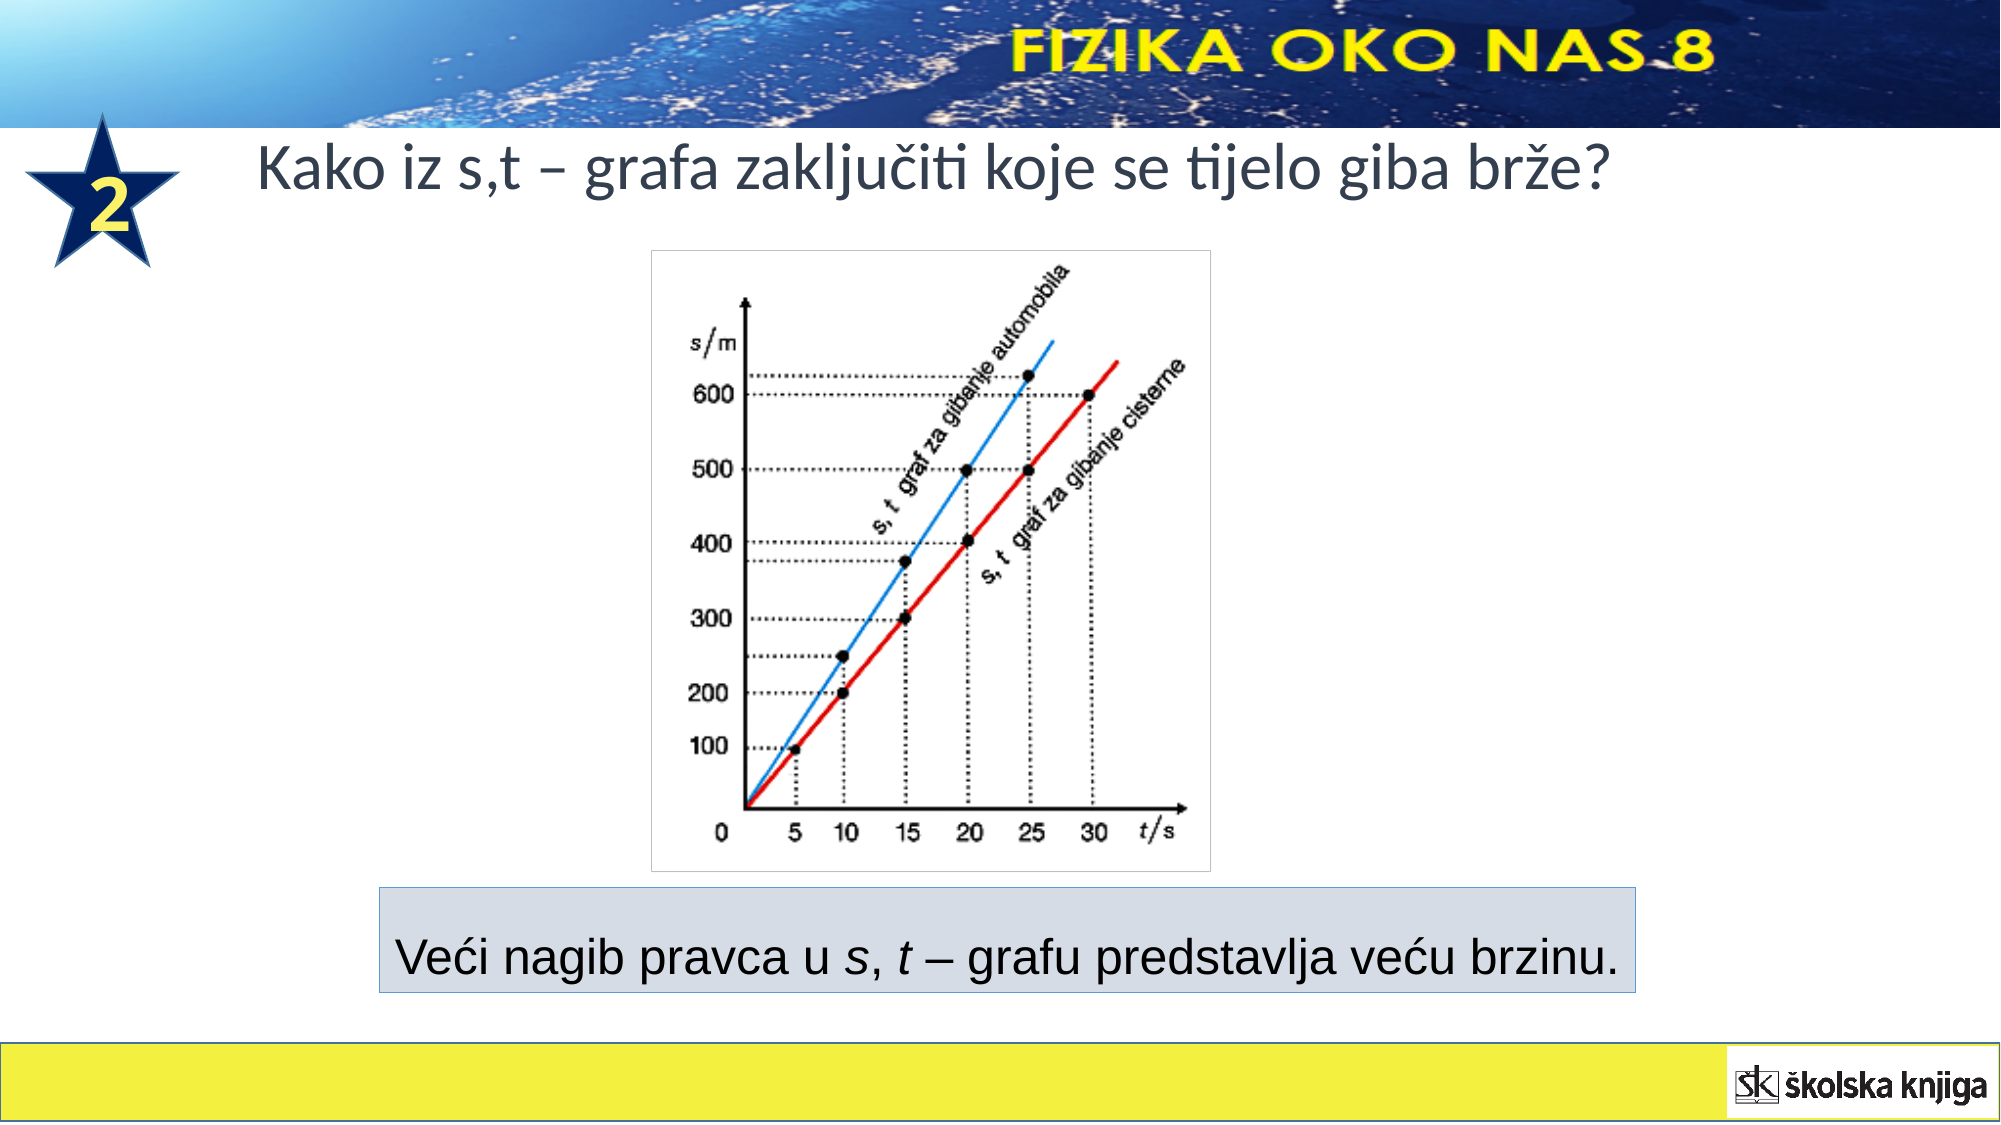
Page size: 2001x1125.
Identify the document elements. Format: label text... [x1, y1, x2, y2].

text_box Kako iz s,t – grafa zaključiti koje se tijelo giba brže? [243, 115, 1631, 211]
picture [0, 0, 2000, 128]
text_box 2 [24, 111, 181, 269]
picture [649, 249, 1213, 874]
text_box Veći nagib pravca u s, t – grafu predstavlja veću brzinu. [379, 887, 1636, 993]
picture [1727, 1046, 1998, 1118]
